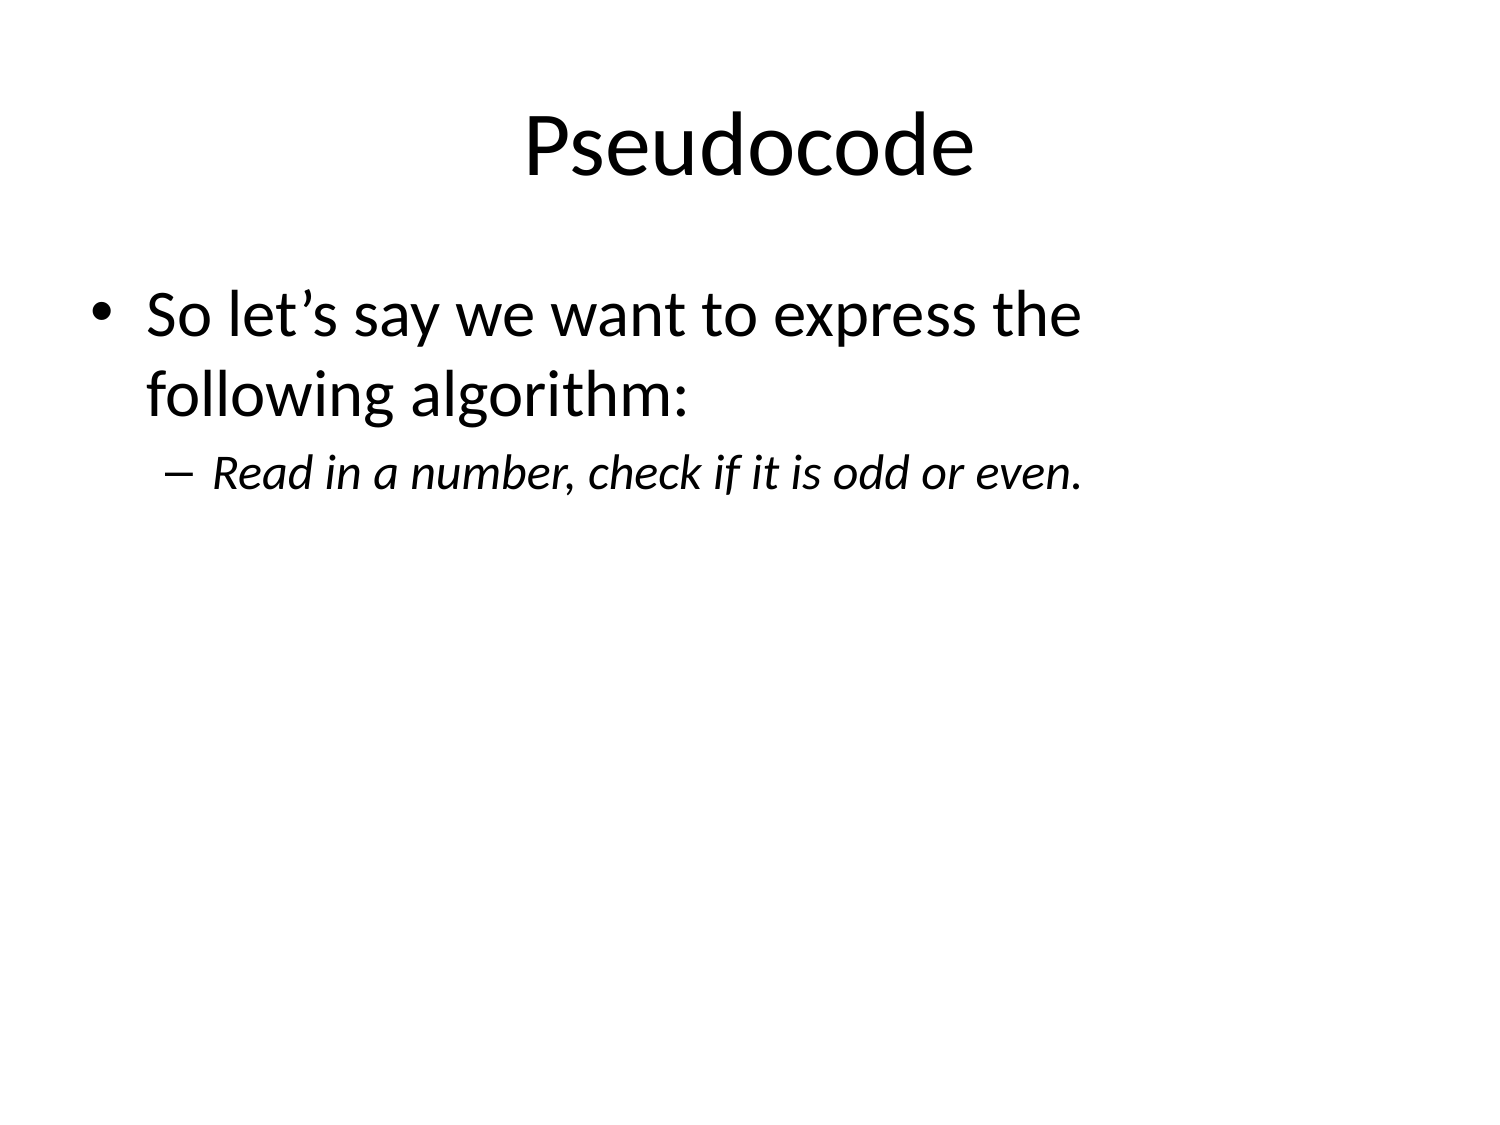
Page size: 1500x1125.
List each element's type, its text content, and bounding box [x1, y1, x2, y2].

title Pseudocode [75, 45, 1425, 233]
list So let’s say we want to express the following algorithm: Read in a number, check if it is odd or even. [75, 262, 1317, 1005]
